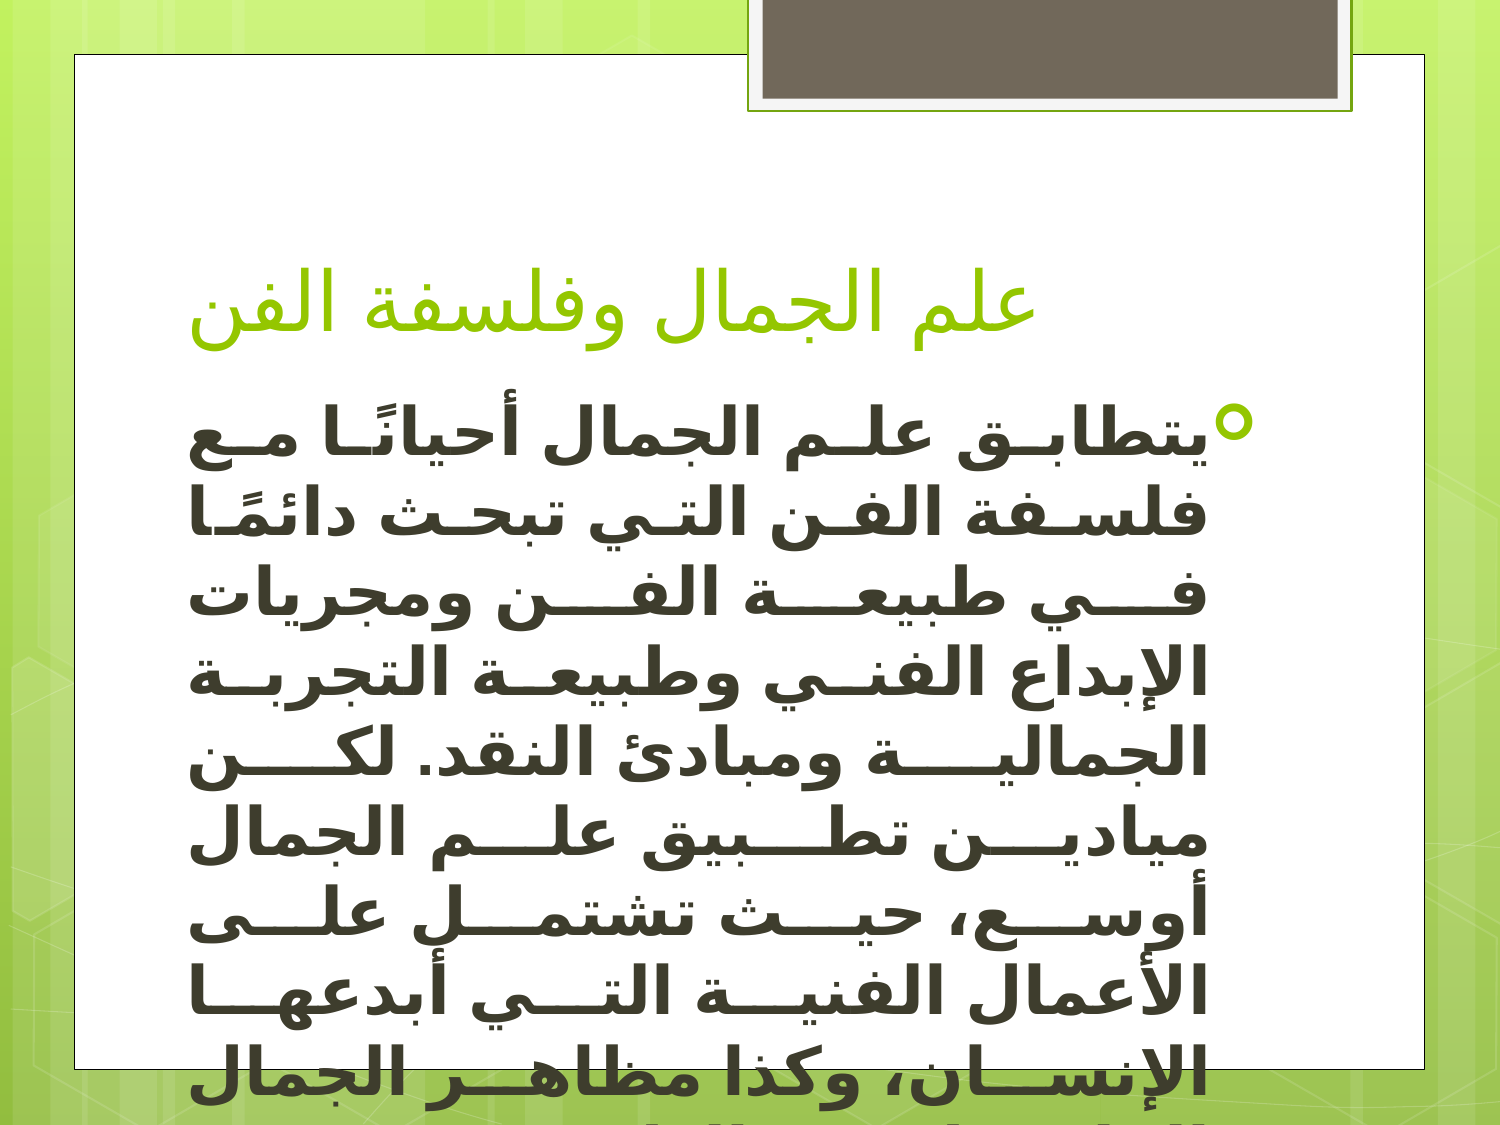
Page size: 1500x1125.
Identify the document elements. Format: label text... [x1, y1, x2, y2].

list يتطابق علم الجمال أحيانًا مع فلسفة الفن التي تبحث دائمًا في طبيعة الفن ومجريات الإبداع الفني وطبيعة التجربة الجمالية ومبادئ النقد. لكن ميادين تطبيق علم الجمال أوسع، حيث تشتمل على الأعمال الفنية التي أبدعها الإنسان، وكذا مظاهر الجمال الملحوظة في الطبيعة [171, 381, 1283, 957]
title علم الجمال وفلسفة الفن [171, 168, 1324, 357]
